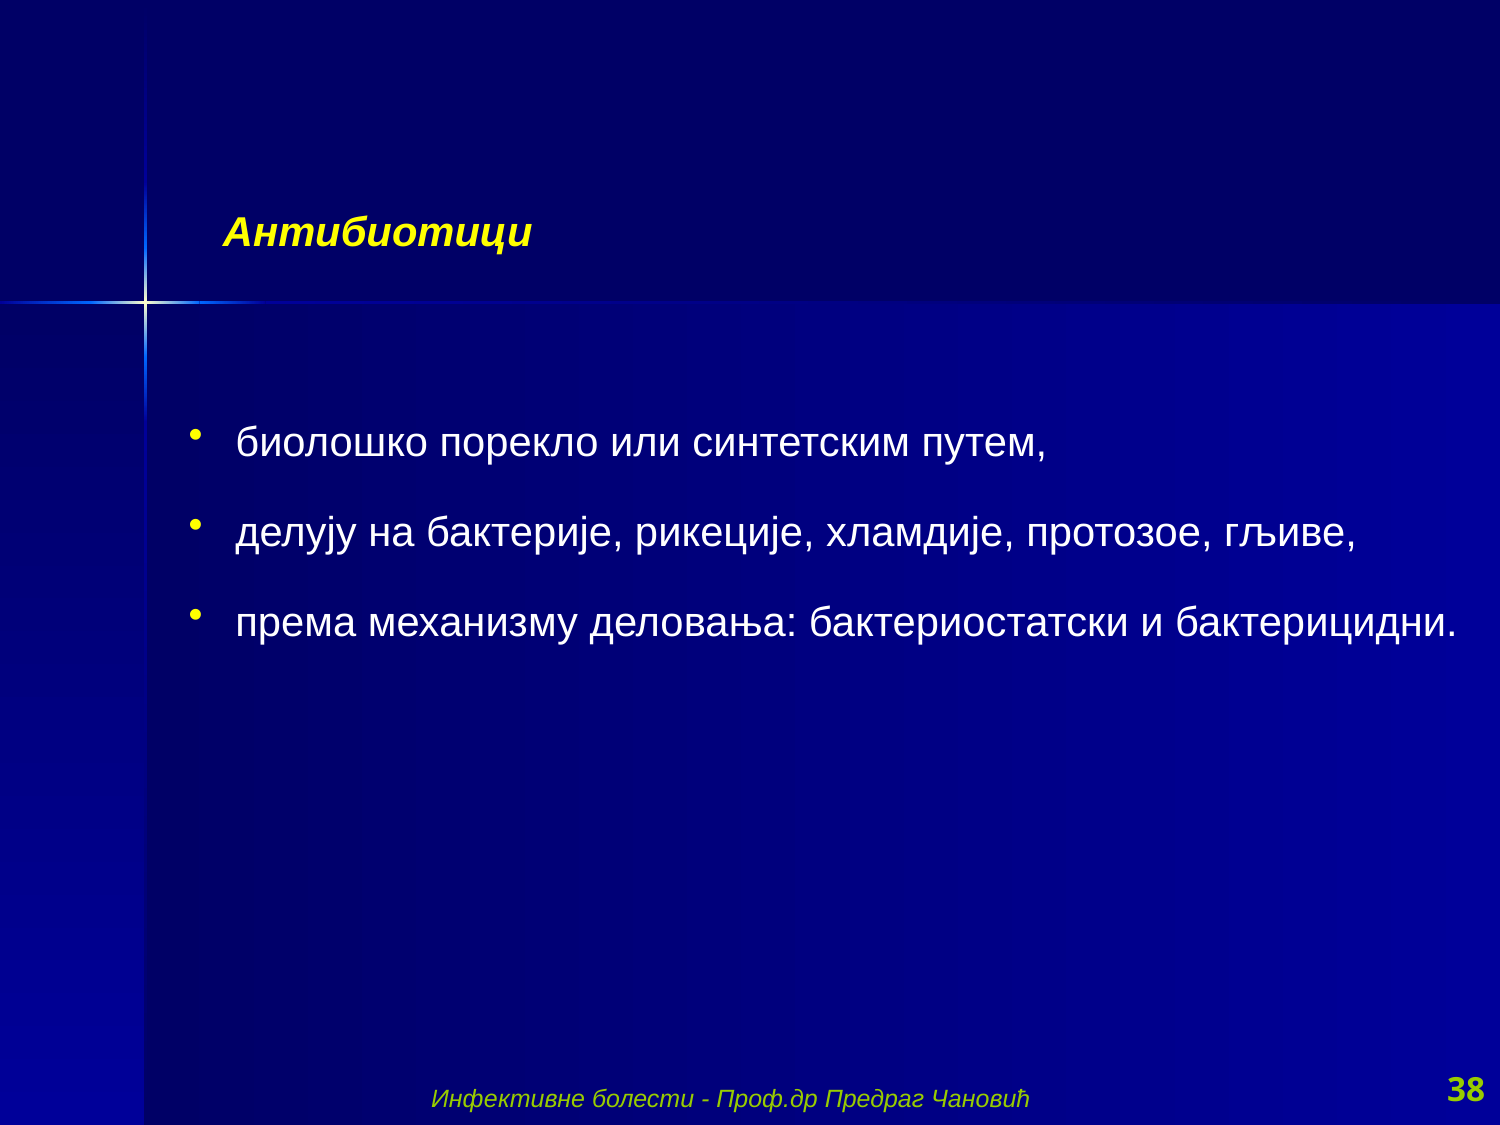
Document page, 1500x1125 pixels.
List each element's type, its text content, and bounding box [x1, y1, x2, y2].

footer Инфективне болести - Проф.др Предраг Чановић [412, 1074, 1051, 1125]
slide_number 38 [1354, 1059, 1500, 1125]
text_box биолошко порекло или синтетским путем, делују на бактерије, рикеције, хламдије, протозое, гљиве, према механизму деловања: бактериостатски и бактерицидни. [173, 367, 1473, 653]
text_box Антибиотици [208, 197, 560, 262]
